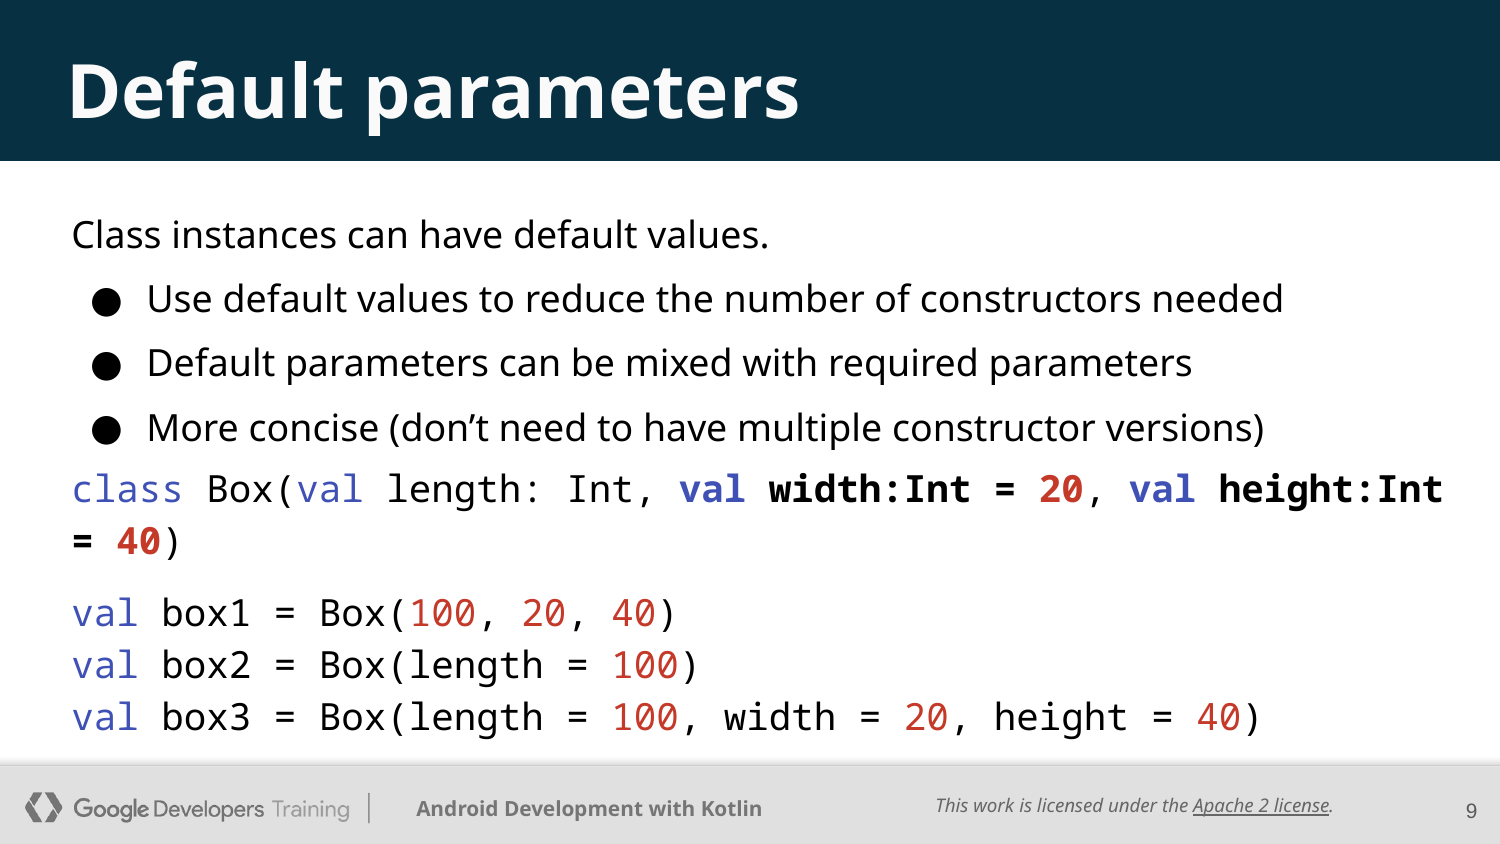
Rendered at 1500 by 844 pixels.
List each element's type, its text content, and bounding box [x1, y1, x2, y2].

slide_number ‹#› [1402, 777, 1493, 842]
title Default parameters [51, 28, 1449, 122]
picture [0, 161, 1500, 844]
text_box class Box(val length: Int, val width:Int = 20, val height:Int = 40) val box1 = Box(100, 20, 40) val box2 = Box(length = 100) val box3 = Box(length = 100, width = 20, height = 40) [56, 443, 1481, 734]
list Class instances can have default values. Use default values to reduce the number of constructors needed Default parameters can be mixed with required parameters More concise (don’t need to have multiple constructor versions) [56, 189, 1449, 398]
